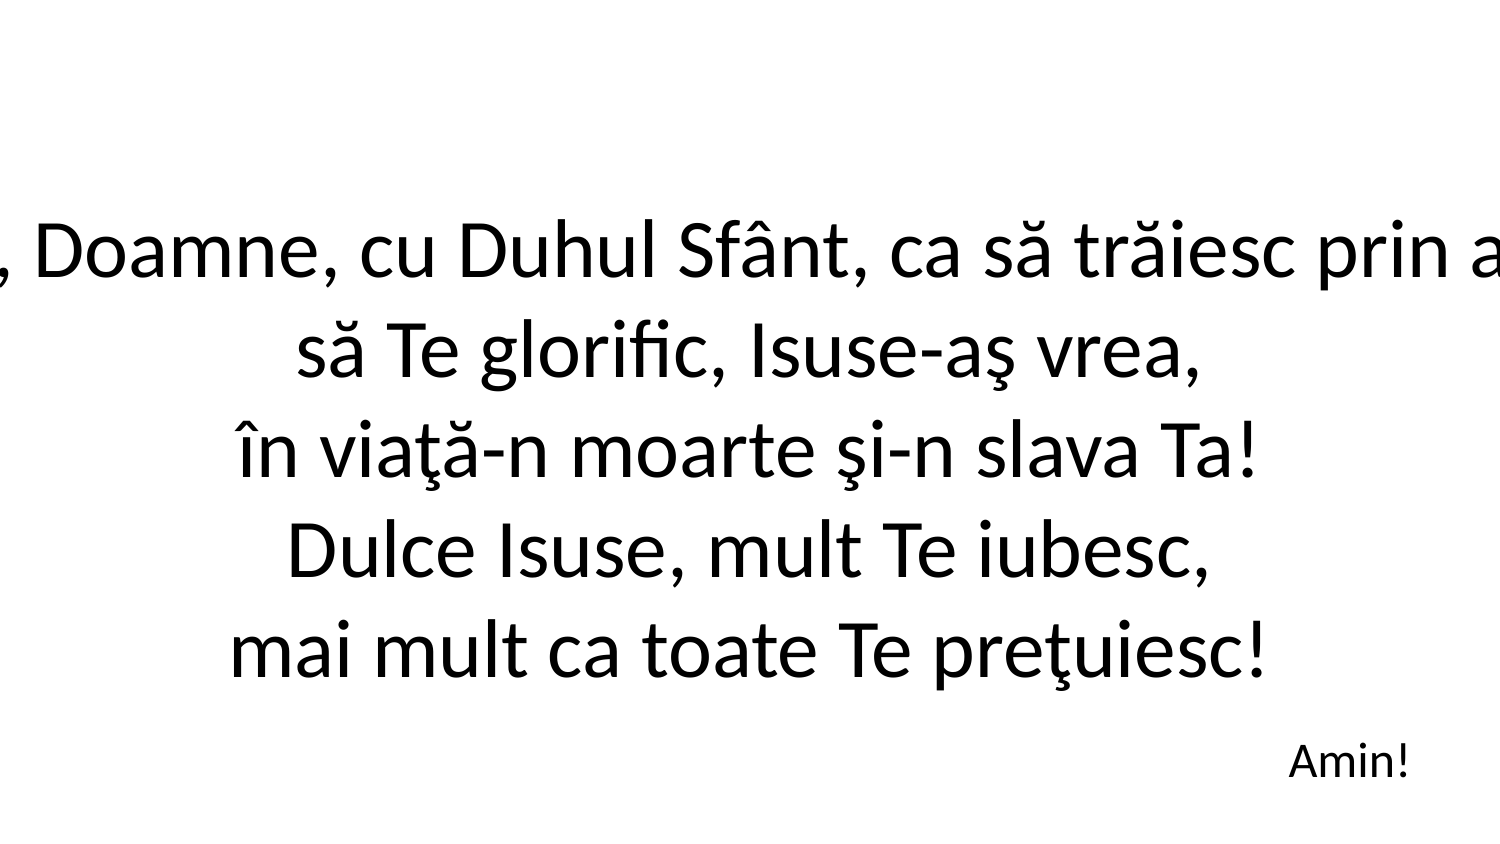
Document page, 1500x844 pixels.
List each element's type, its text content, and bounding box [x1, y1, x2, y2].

text_box Amin! [1273, 674, 1427, 795]
text_box 4. Umple-mă, Doamne, cu Duhul Sfânt, ca să trăiesc prin al Tău Cuvânt; să Te glorific, Isuse-aş vrea, în viaţă-n moarte şi-n slava Ta! Dulce Isuse, mult Te iubesc, mai mult ca toate Te preţuiesc! [0, 142, 1500, 702]
